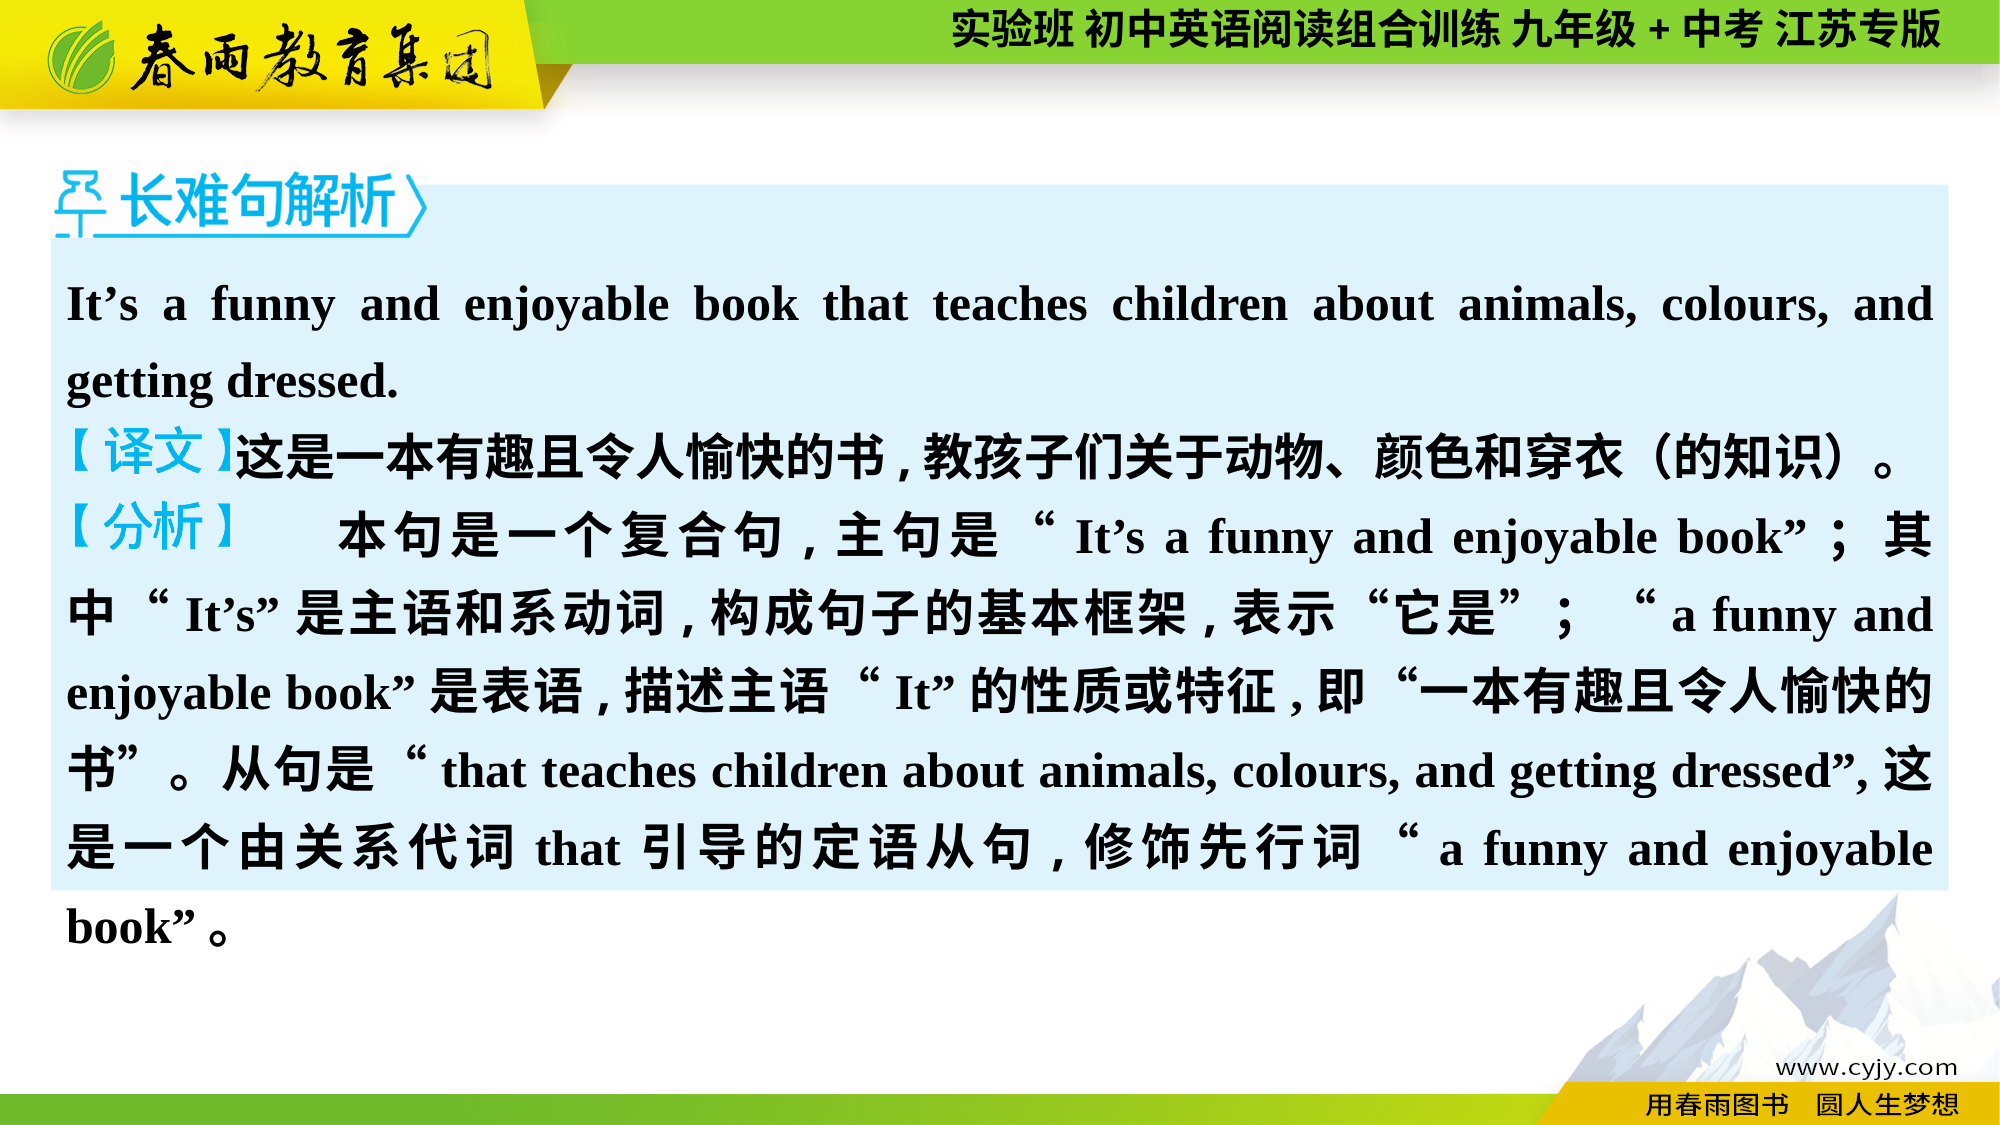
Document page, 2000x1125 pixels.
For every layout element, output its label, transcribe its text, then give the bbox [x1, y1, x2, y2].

list It’s a funny and enjoyable book that teaches children about animals, colours, and getting dressed. 这是一本有趣且令人愉快的书,教孩子们关于动物、颜色和穿衣（的知识）。 本句是一个复合句,主句是“It’s a funny and enjoyable book”；其中“It’s”是主语和系动词,构成句子的基本框架,表示“它是”；“a funny and enjoyable book”是表语,描述主语“It”的性质或特征,即“一本有趣且令人愉快的书”。从句是“that teaches children about animals, colours, and getting dressed”,这是一个由关系代词that引导的定语从句,修饰先行词“a funny and enjoyable book”。 [51, 184, 1949, 891]
picture [0, 0, 2000, 1125]
